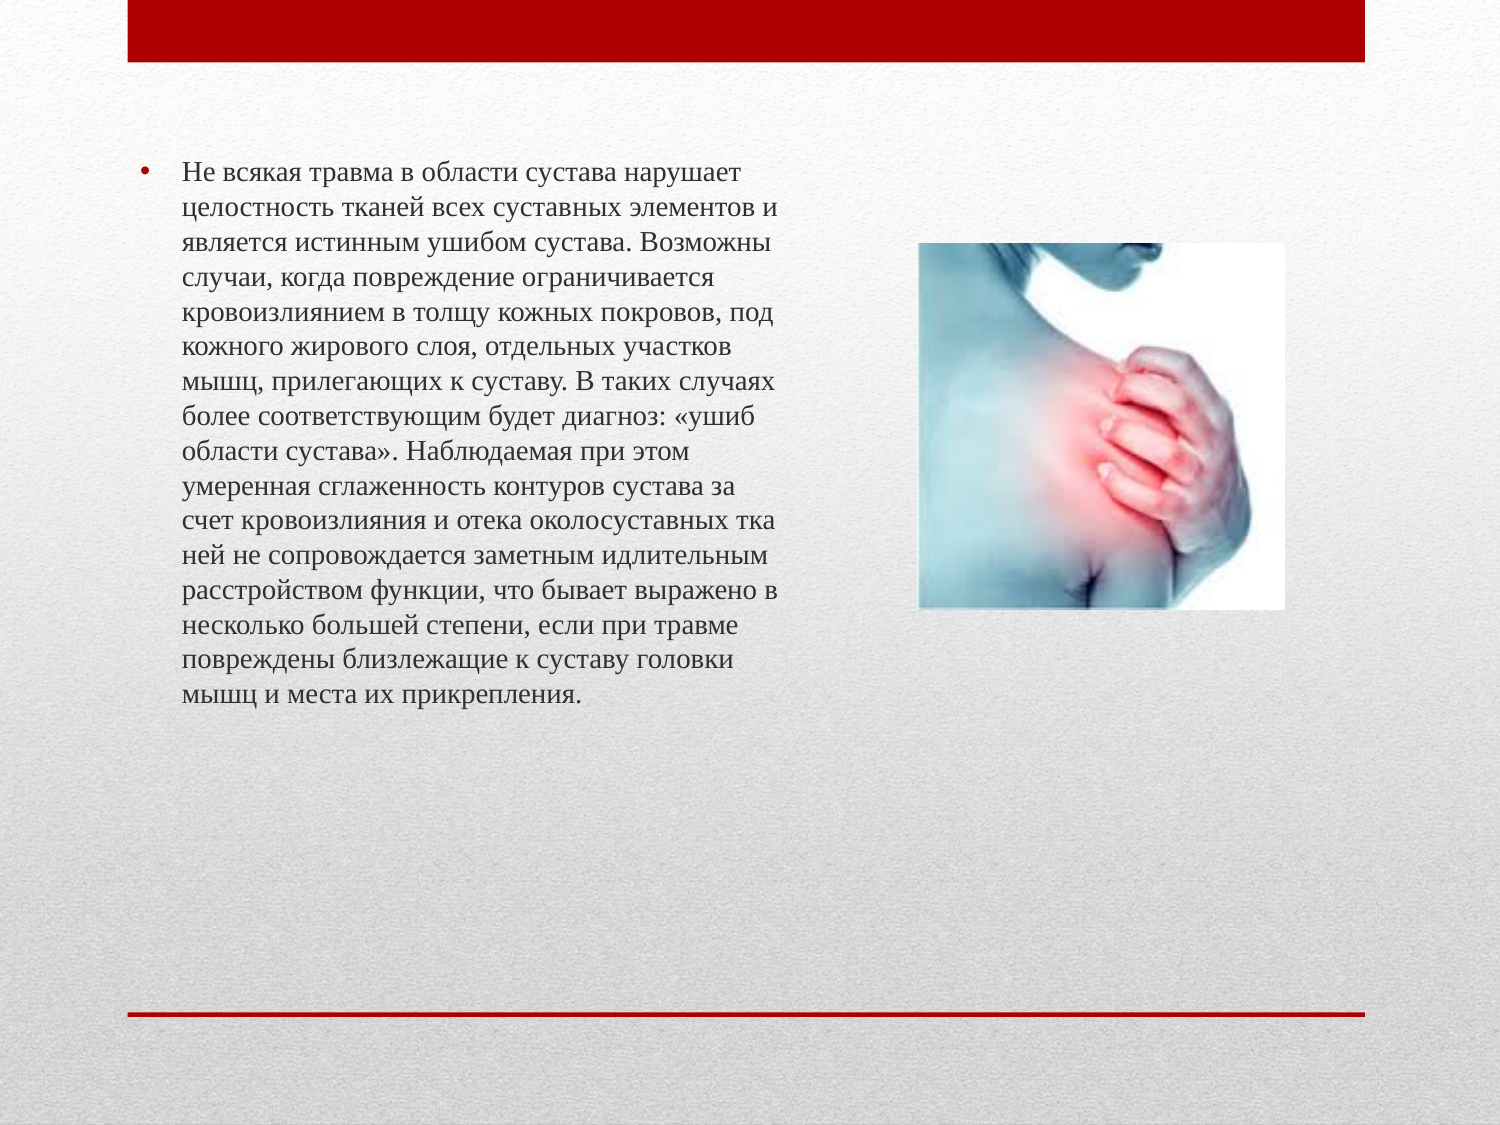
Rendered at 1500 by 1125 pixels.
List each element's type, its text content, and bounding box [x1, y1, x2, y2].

picture [917, 242, 1285, 611]
list Не всякая травма в области сустава нарушает целостность тканей всех сустав­ных элементов и является истинным уши­бом сустава. Возможны случаи, когда повреждение ограничивается кровоизли­янием в толщу кожных покровов, под­кожного жирового слоя, отдельных уча­стков мышц, прилегающих к суставу. В таких случаях более соответствующим будет диагноз: «ушиб области сустава». Наблюдаемая при этом умеренная сгла­женность контуров сустава за счет кро­воизлияния и отека околосуставных тка­ней не сопровождается заметным идлительным расстройством функции, что бывает выражено в несколько боль­шей степени, если при травме повреж­дены близлежащие к суставу головки мышц и места их прикрепления. [125, 112, 798, 750]
